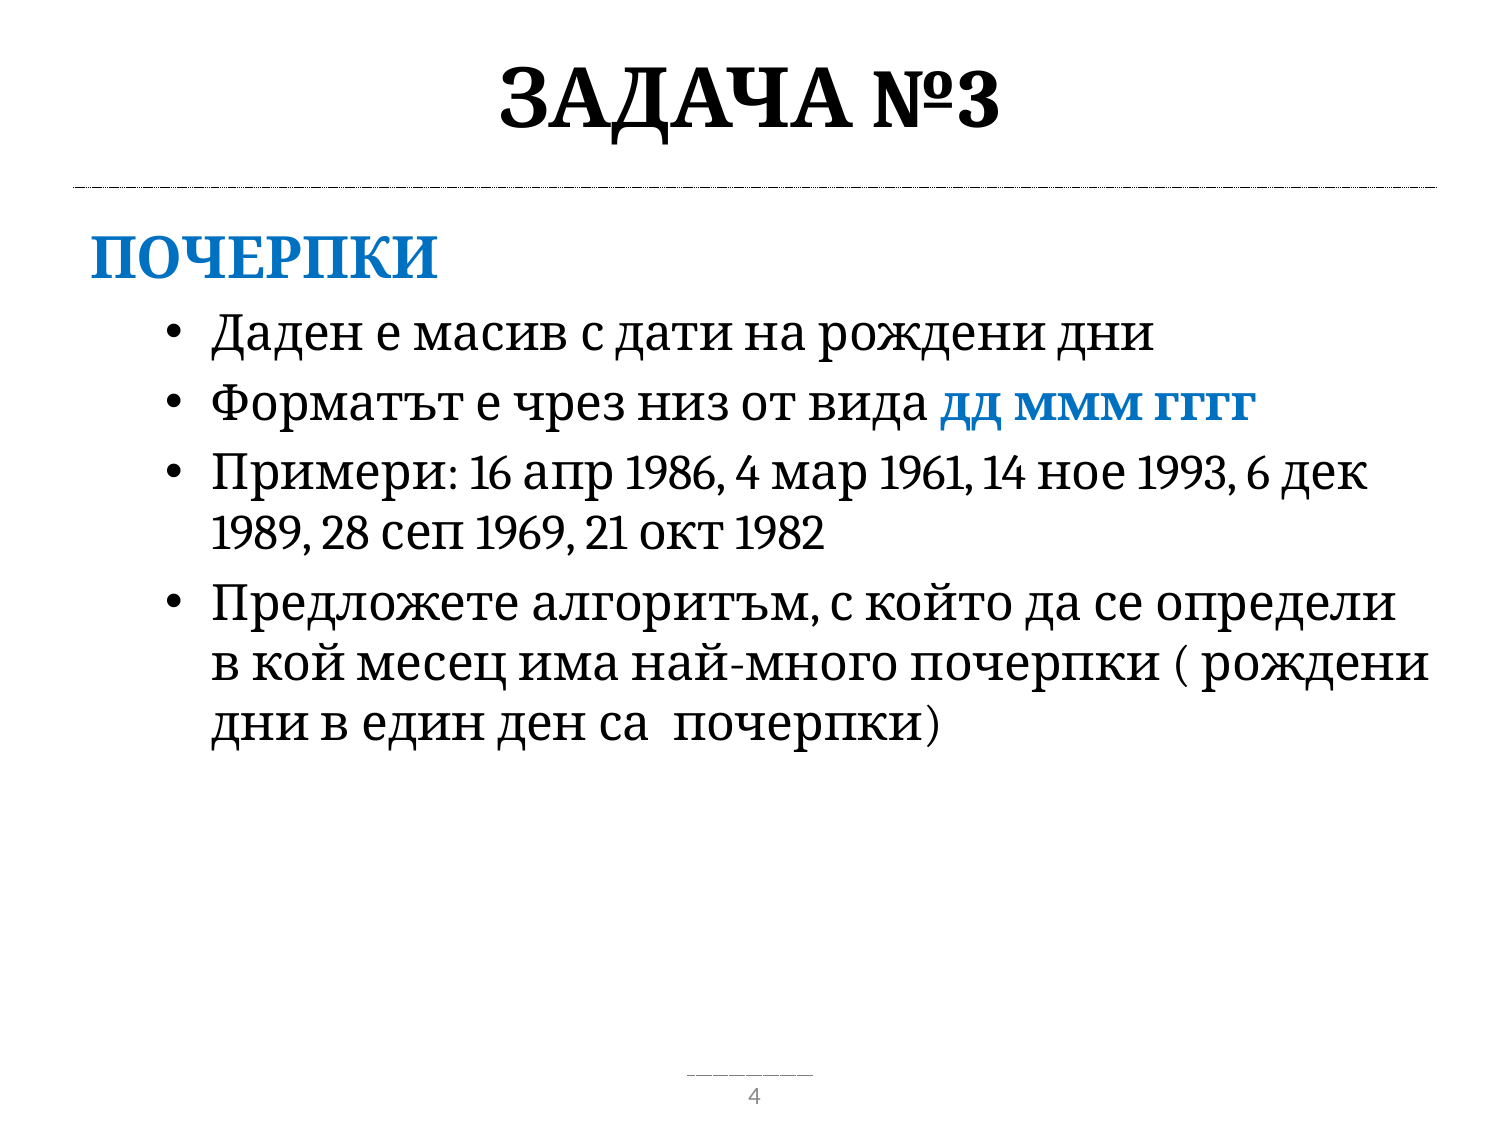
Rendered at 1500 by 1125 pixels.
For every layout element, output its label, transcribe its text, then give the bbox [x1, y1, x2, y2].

slide_number 4 [579, 1065, 930, 1125]
title Задача №3 [0, 0, 1500, 188]
